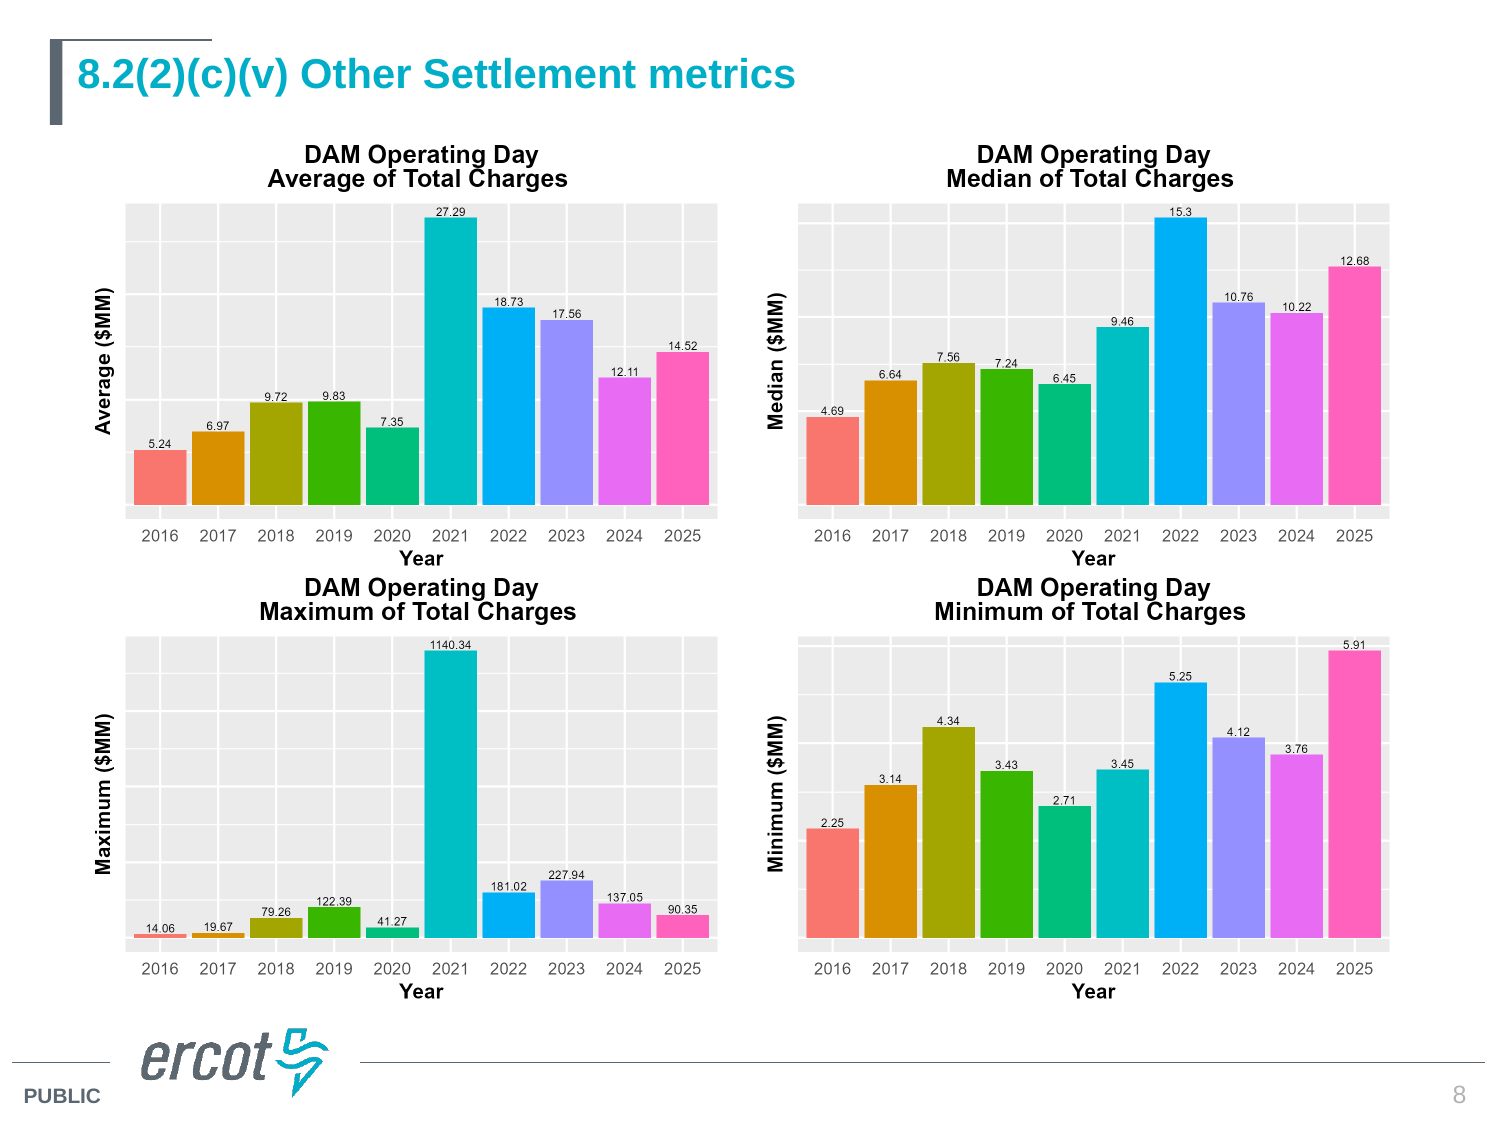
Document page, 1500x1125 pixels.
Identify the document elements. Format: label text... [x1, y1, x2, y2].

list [83, 133, 730, 566]
slide_number 8 [1437, 1076, 1475, 1112]
title 8.2(2)(c)(v) Other Settlement metrics [62, 39, 1450, 228]
picture [137, 1024, 332, 1100]
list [83, 566, 730, 1015]
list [755, 133, 1402, 566]
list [755, 566, 1402, 1015]
